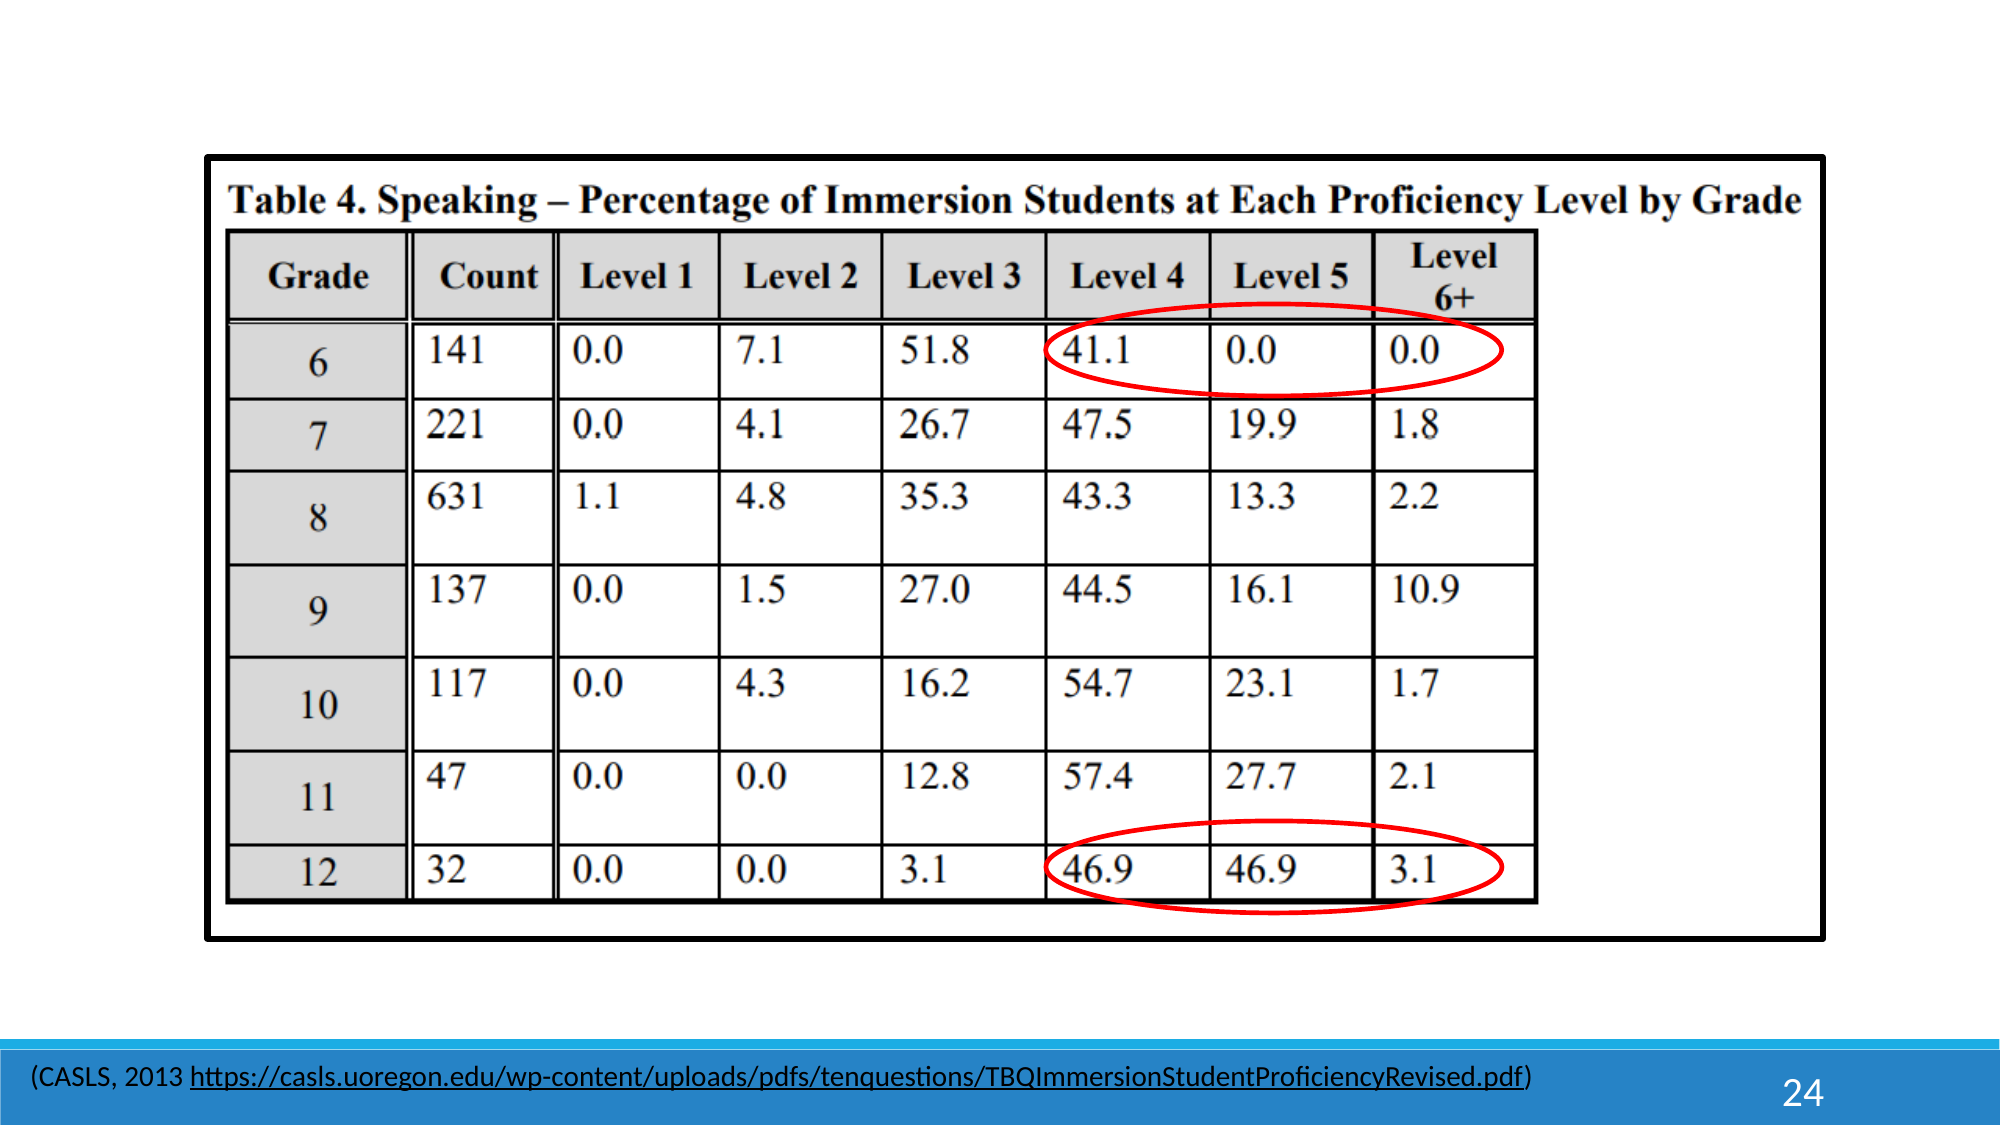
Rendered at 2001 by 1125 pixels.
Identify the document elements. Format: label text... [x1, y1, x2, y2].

picture [210, 160, 1821, 937]
slide_number 24 [1624, 1059, 1840, 1120]
text_box (CASLS, 2013 https://casls.uoregon.edu/wp-content/uploads/pdfs/tenquestions/TBQImmersionStudentProficiencyRevised.pdf) [15, 1049, 1887, 1125]
